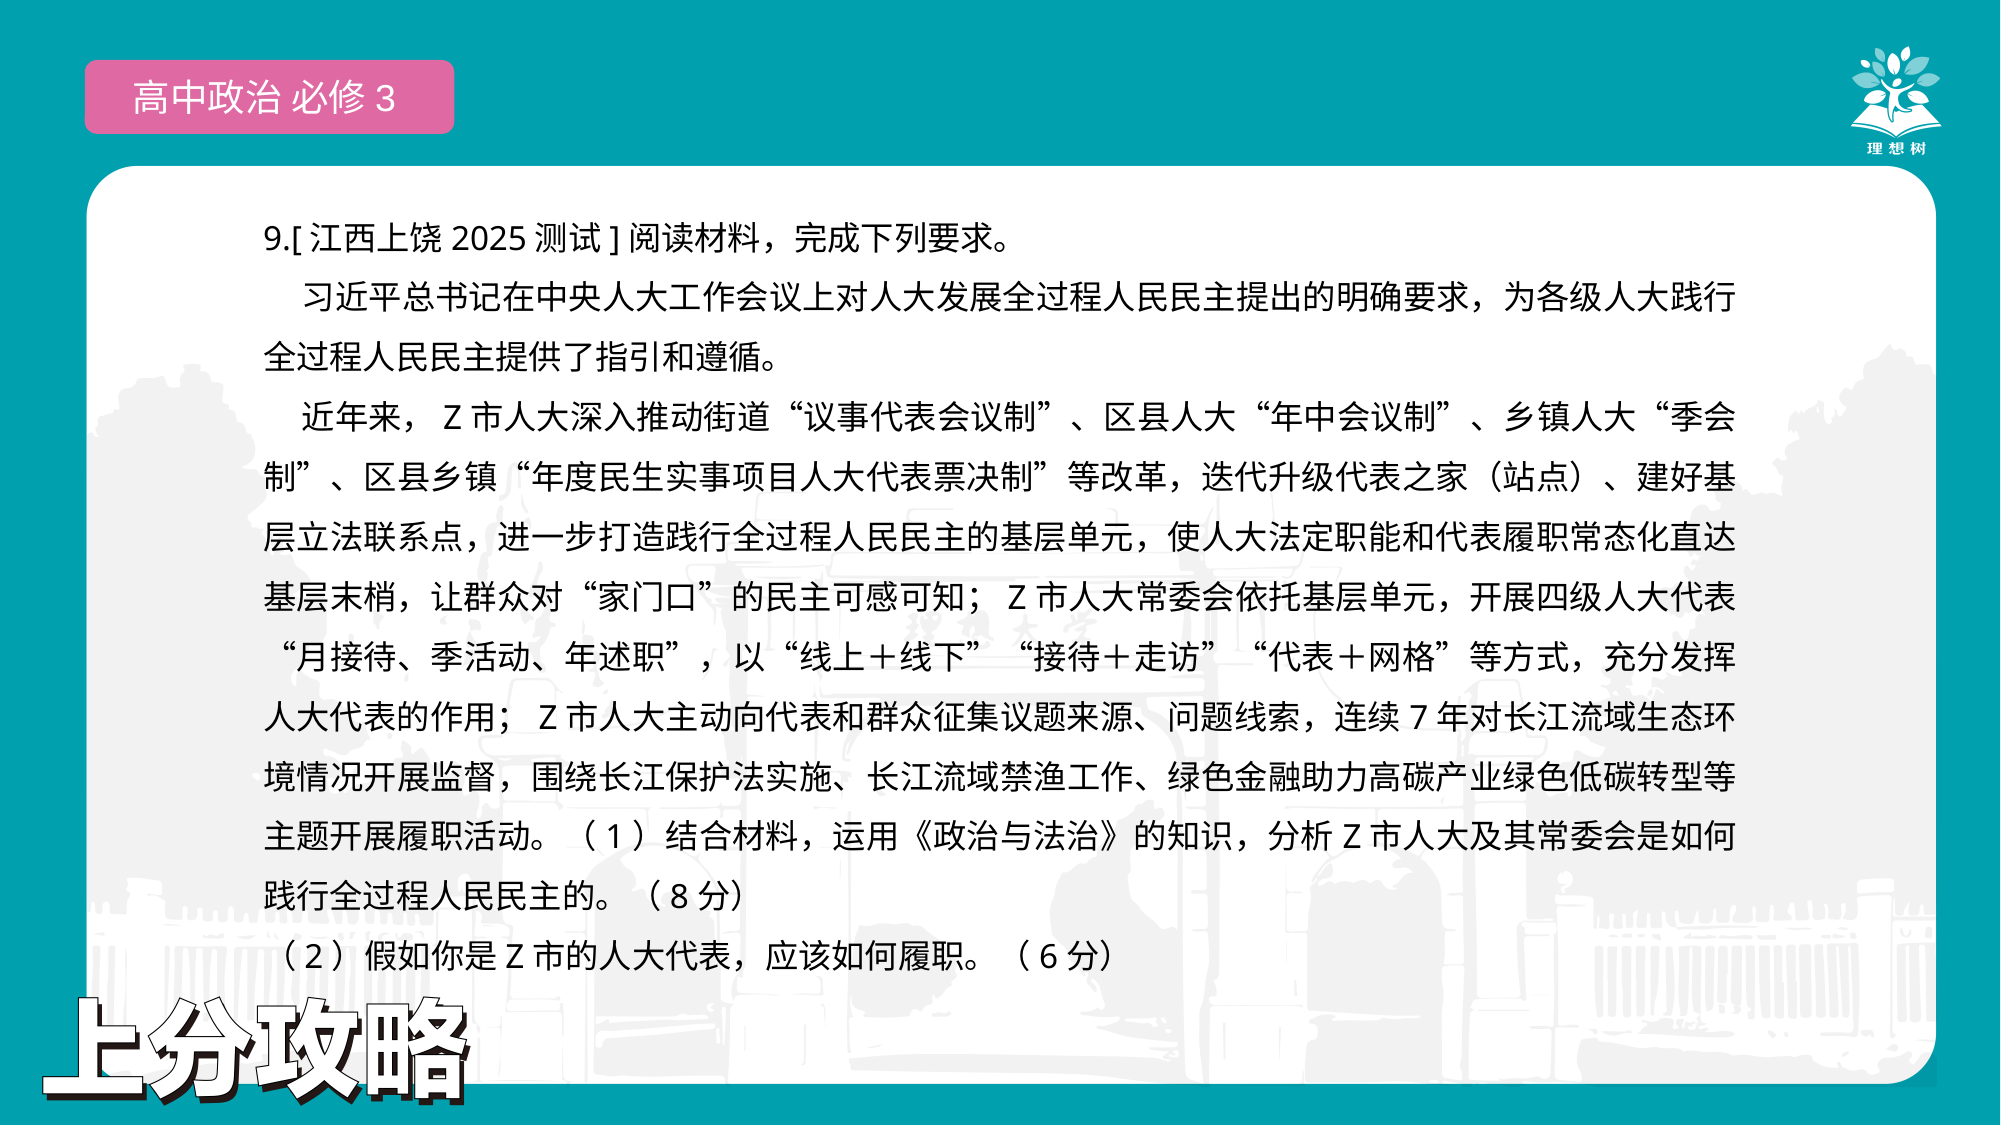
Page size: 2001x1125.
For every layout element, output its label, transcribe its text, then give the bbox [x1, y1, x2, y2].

text_box 高中政治 必修3 [83, 58, 456, 135]
text_box 9.[江西上饶2025测试]阅读材料，完成下列要求。 习近平总书记在中央人大工作会议上对人大发展全过程人民民主提出的明确要求，为各级人大践行全过程人民民主提供了指引和遵循。 近年来，Z市人大深入推动街道“议事代表会议制”、区县人大“年中会议制”、乡镇人大“季会制”、区县乡镇“年度民生实事项目人大代表票决制”等改革，迭代升级代表之家（站点）、建好基层立法联系点，进一步打造践行全过程人民民主的基层单元，使人大法定职能和代表履职常态化直达基层末梢，让群众对“家门口”的民主可感可知；Z市人大常委会依托基层单元，开展四级人大代表“月接待、季活动、年述职”，以“线上＋线下”“接待＋走访”“代表＋网格”等方式，充分发挥人大代表的作用；Z市人大主动向代表和群众征集议题来源、问题线索，连续7年对长江流域生态环境情况开展监督，围绕长江保护法实施、长江流域禁渔工作、绿色金融助力高碳产业绿色低碳转型等主题开展履职活动。（1）结合材料，运用《政治与法治》的知识，分析Z市人大及其常委会是如何践行全过程人民民主的。（8分） （2）假如你是Z市的人大代表，应该如何履职。（6分） [248, 189, 1752, 798]
picture [0, 0, 2001, 1125]
